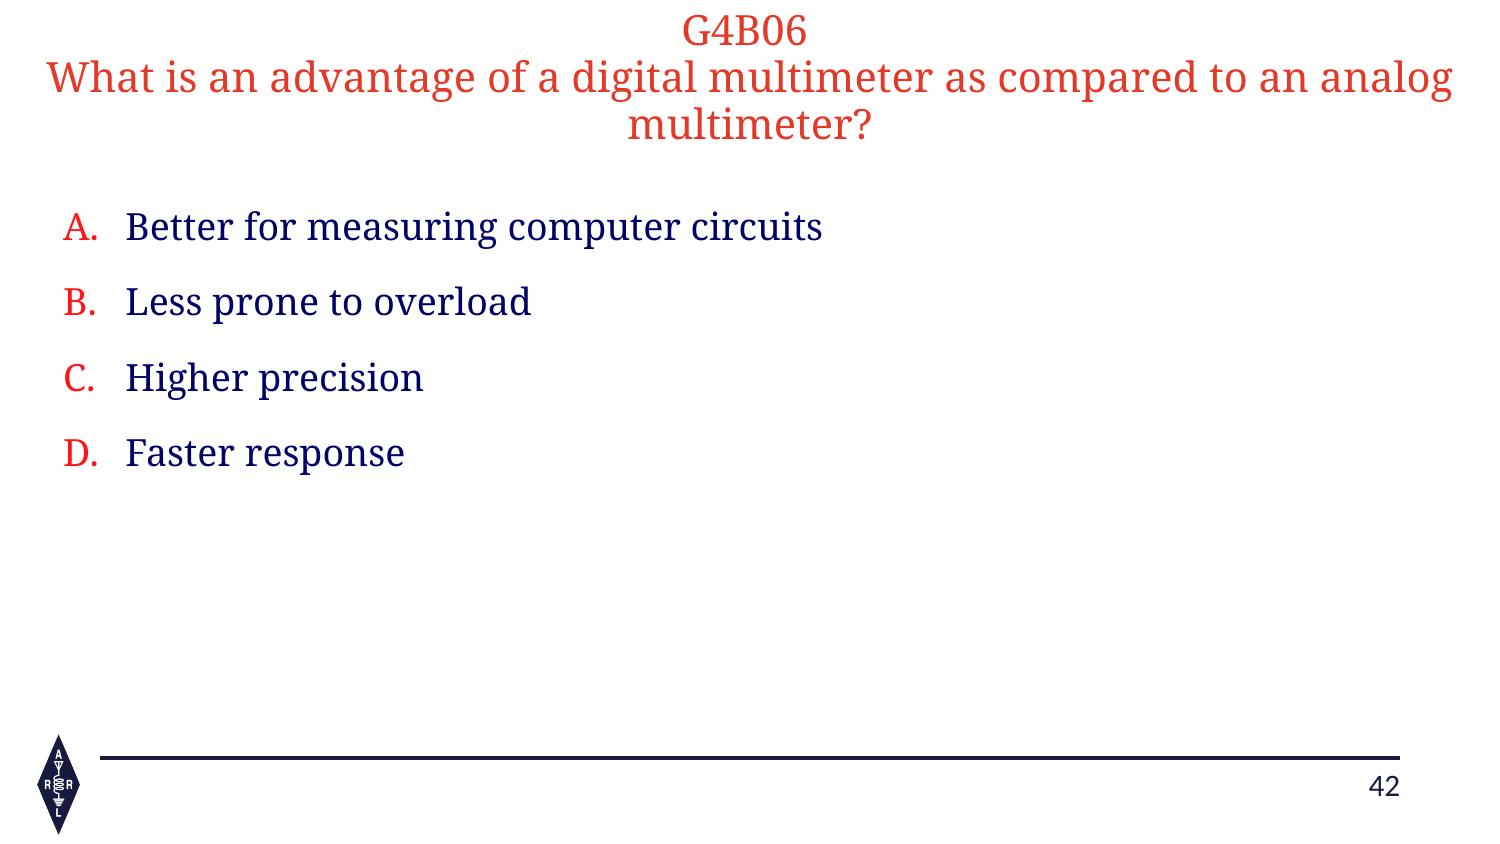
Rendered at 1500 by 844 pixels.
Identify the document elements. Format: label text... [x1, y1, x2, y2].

text_box G4B06 What is an advantage of a digital multimeter as compared to an analog multimeter? [0, 0, 1500, 174]
slide_number 42 [1302, 761, 1400, 807]
text_box Better for measuring computer circuits Less prone to overload Higher precision Faster response [48, 173, 1424, 718]
picture [37, 734, 80, 835]
